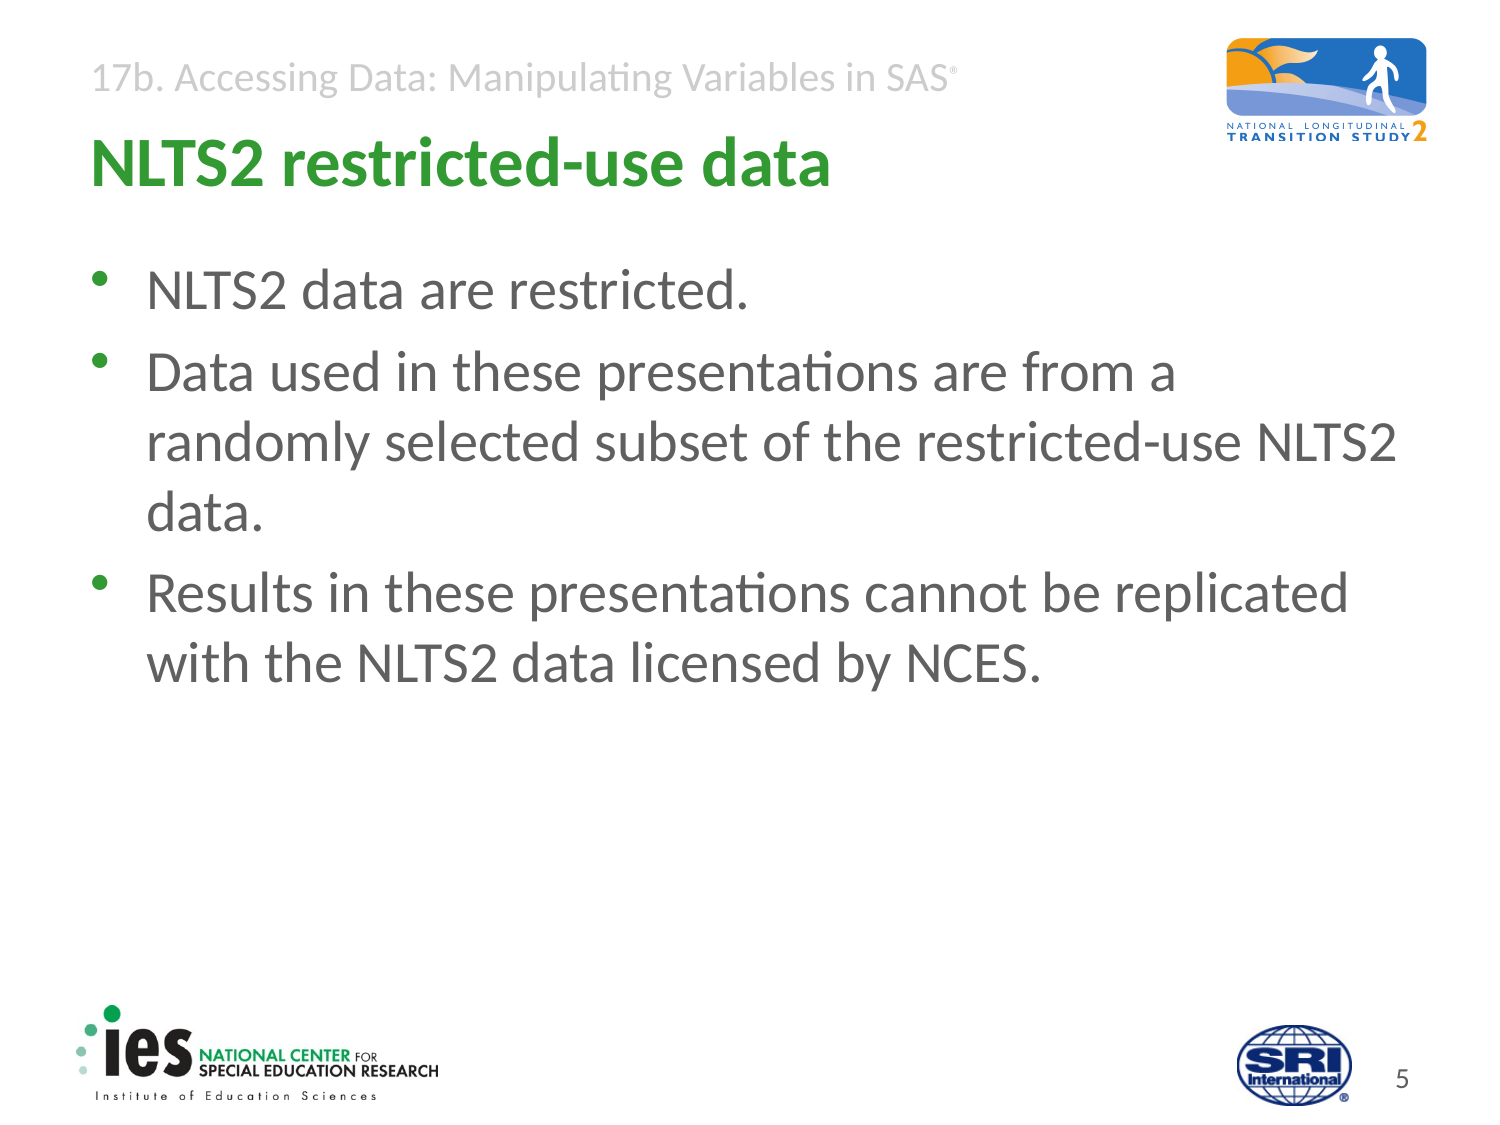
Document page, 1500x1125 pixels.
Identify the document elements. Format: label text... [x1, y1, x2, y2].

picture [1237, 1025, 1352, 1106]
slide_number 4 [1321, 1051, 1426, 1125]
picture [76, 1005, 438, 1100]
list NLTS2 data are restricted. Data used in these presentations are from a randomly selected subset of the restricted-use NLTS2 data. Results in these presentations cannot be replicated with the NLTS2 data licensed by NCES. [74, 243, 1426, 987]
title NLTS2 restricted-use data [74, 90, 1426, 226]
